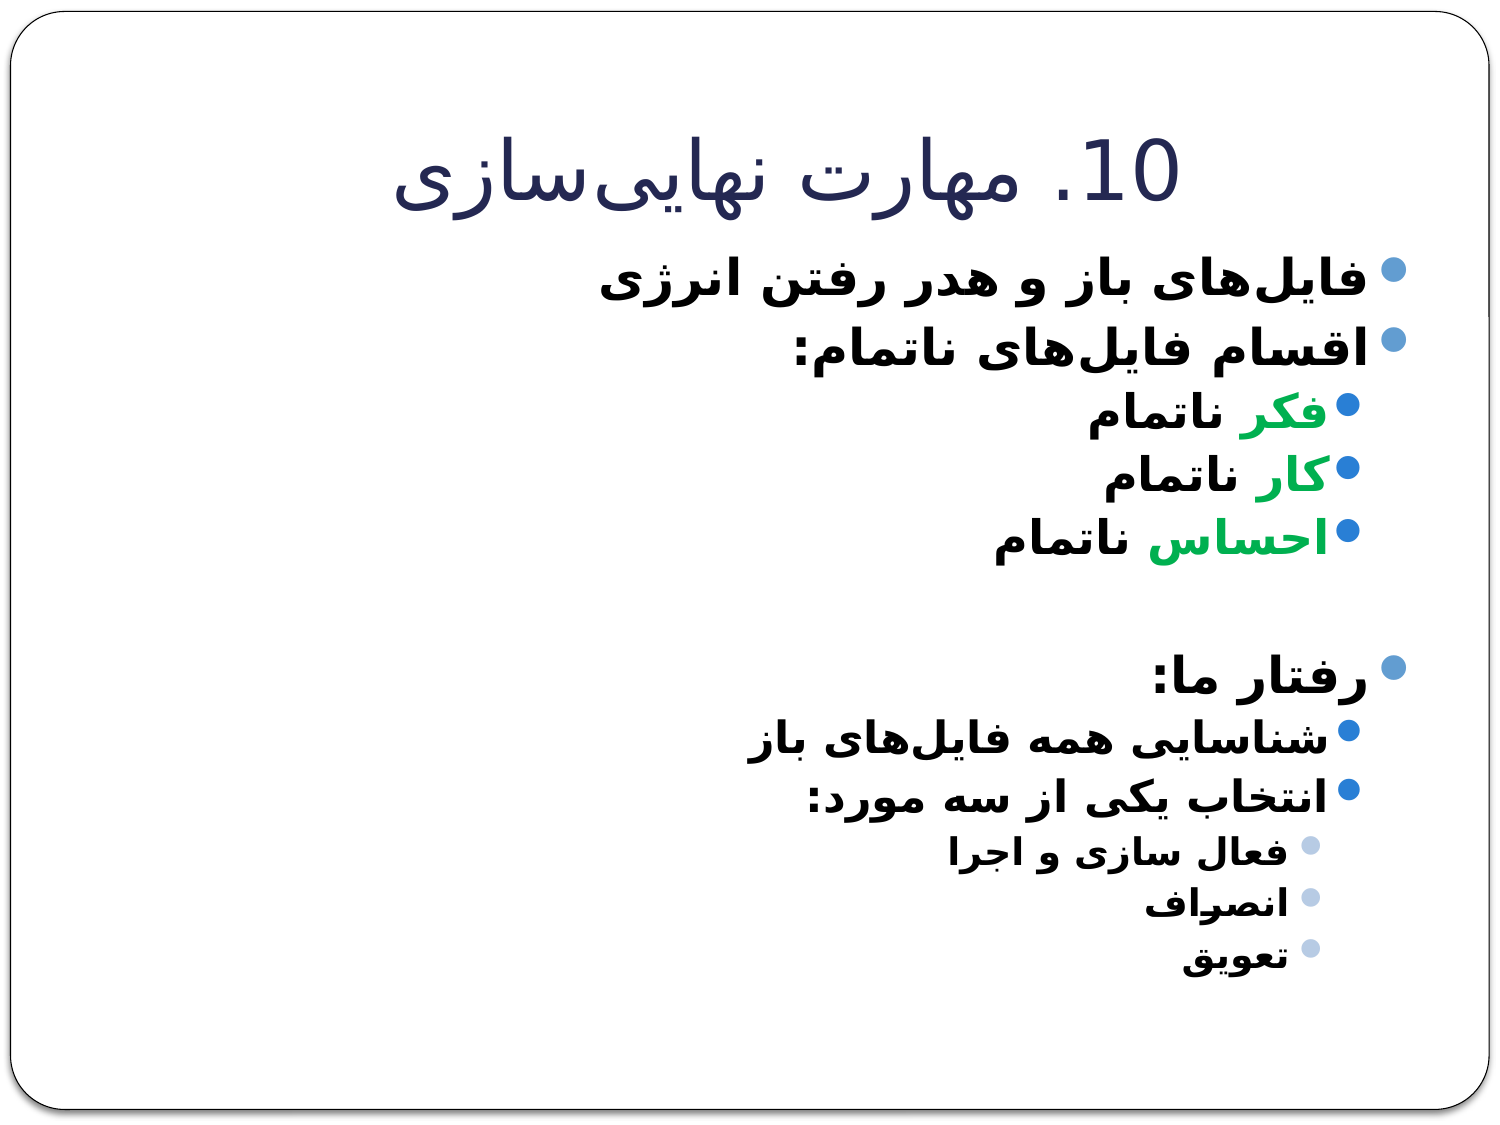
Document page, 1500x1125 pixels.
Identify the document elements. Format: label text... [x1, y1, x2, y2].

title 10. مهارت نهایی‌سازی [150, 45, 1425, 233]
list فایل‌های باز و هدر رفتن انرژی اقسام فایل‌های ناتمام: فکر ناتمام کار ناتمام احساس ناتمام رفتار ما: شناسایی همه فایل‌های باز انتخاب یکی از سه مورد: فعال سازی و اجرا انصراف تعویق [150, 237, 1425, 988]
